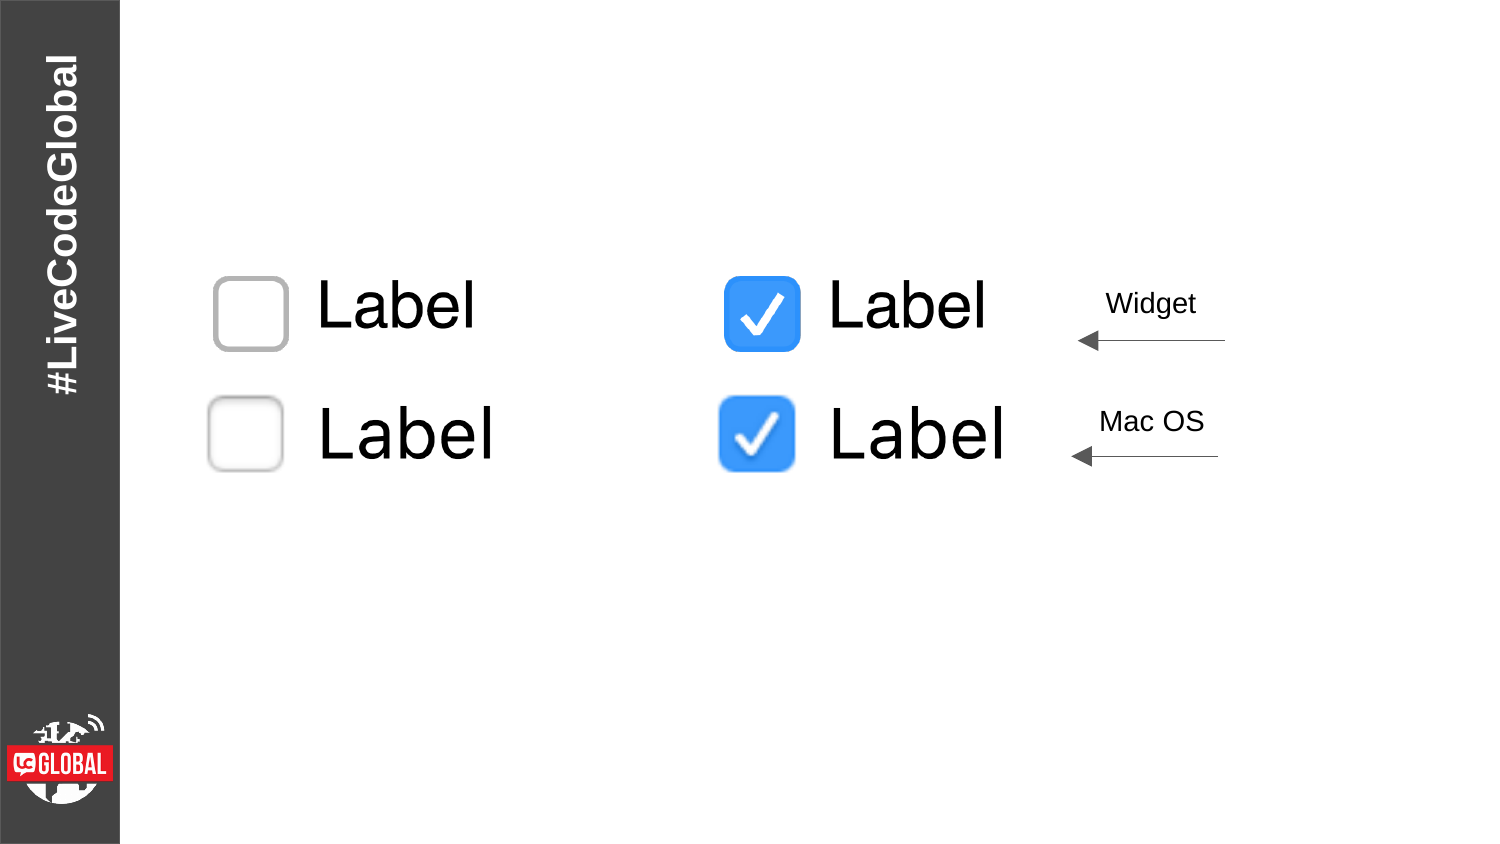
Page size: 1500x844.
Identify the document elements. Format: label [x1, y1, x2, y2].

picture [180, 191, 1491, 519]
picture [7, 714, 113, 804]
